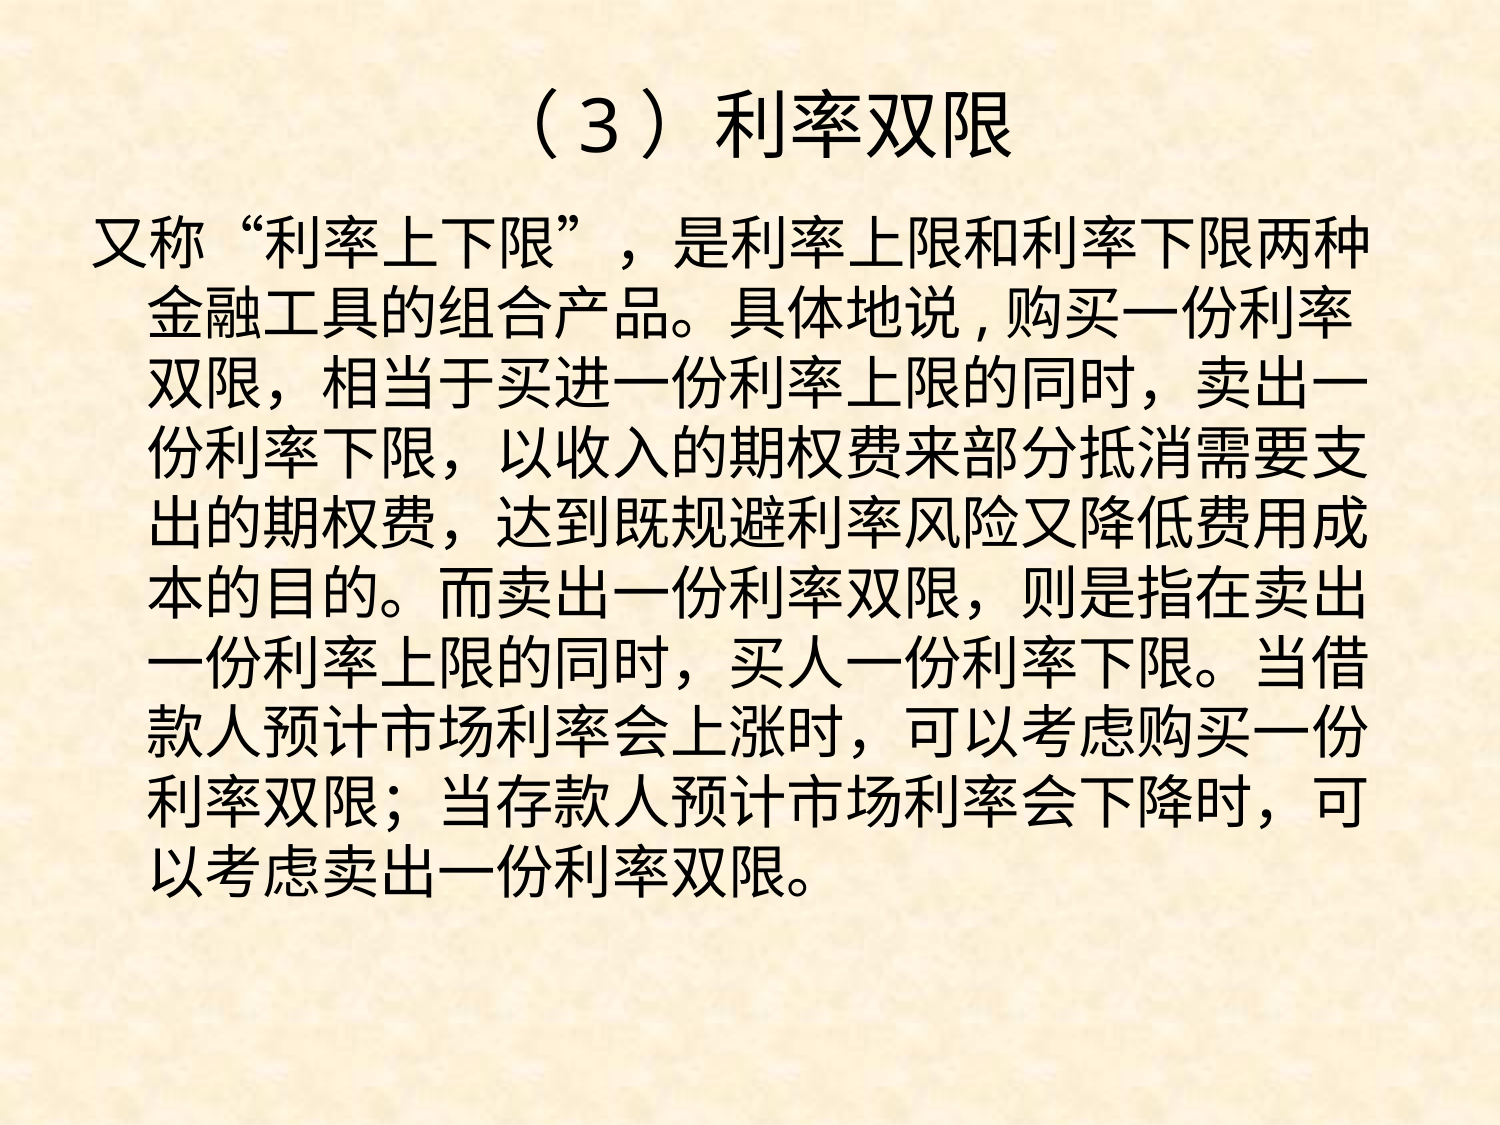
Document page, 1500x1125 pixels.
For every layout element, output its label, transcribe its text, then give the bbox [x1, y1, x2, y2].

title （3）利率双限 [75, 45, 1425, 199]
list 又称“利率上下限”，是利率上限和利率下限两种金融工具的组合产品。具体地说,购买一份利率双限，相当于买进一份利率上限的同时，卖出一份利率下限，以收入的期权费来部分抵消需要支出的期权费，达到既规避利率风险又降低费用成本的目的。而卖出一份利率双限，则是指在卖出一份利率上限的同时，买人一份利率下限。当借款人预计市场利率会上涨时，可以考虑购买一份利率双限；当存款人预计市场利率会下降时，可以考虑卖出一份利率双限。 [75, 199, 1425, 1032]
picture [0, 0, 1500, 1125]
